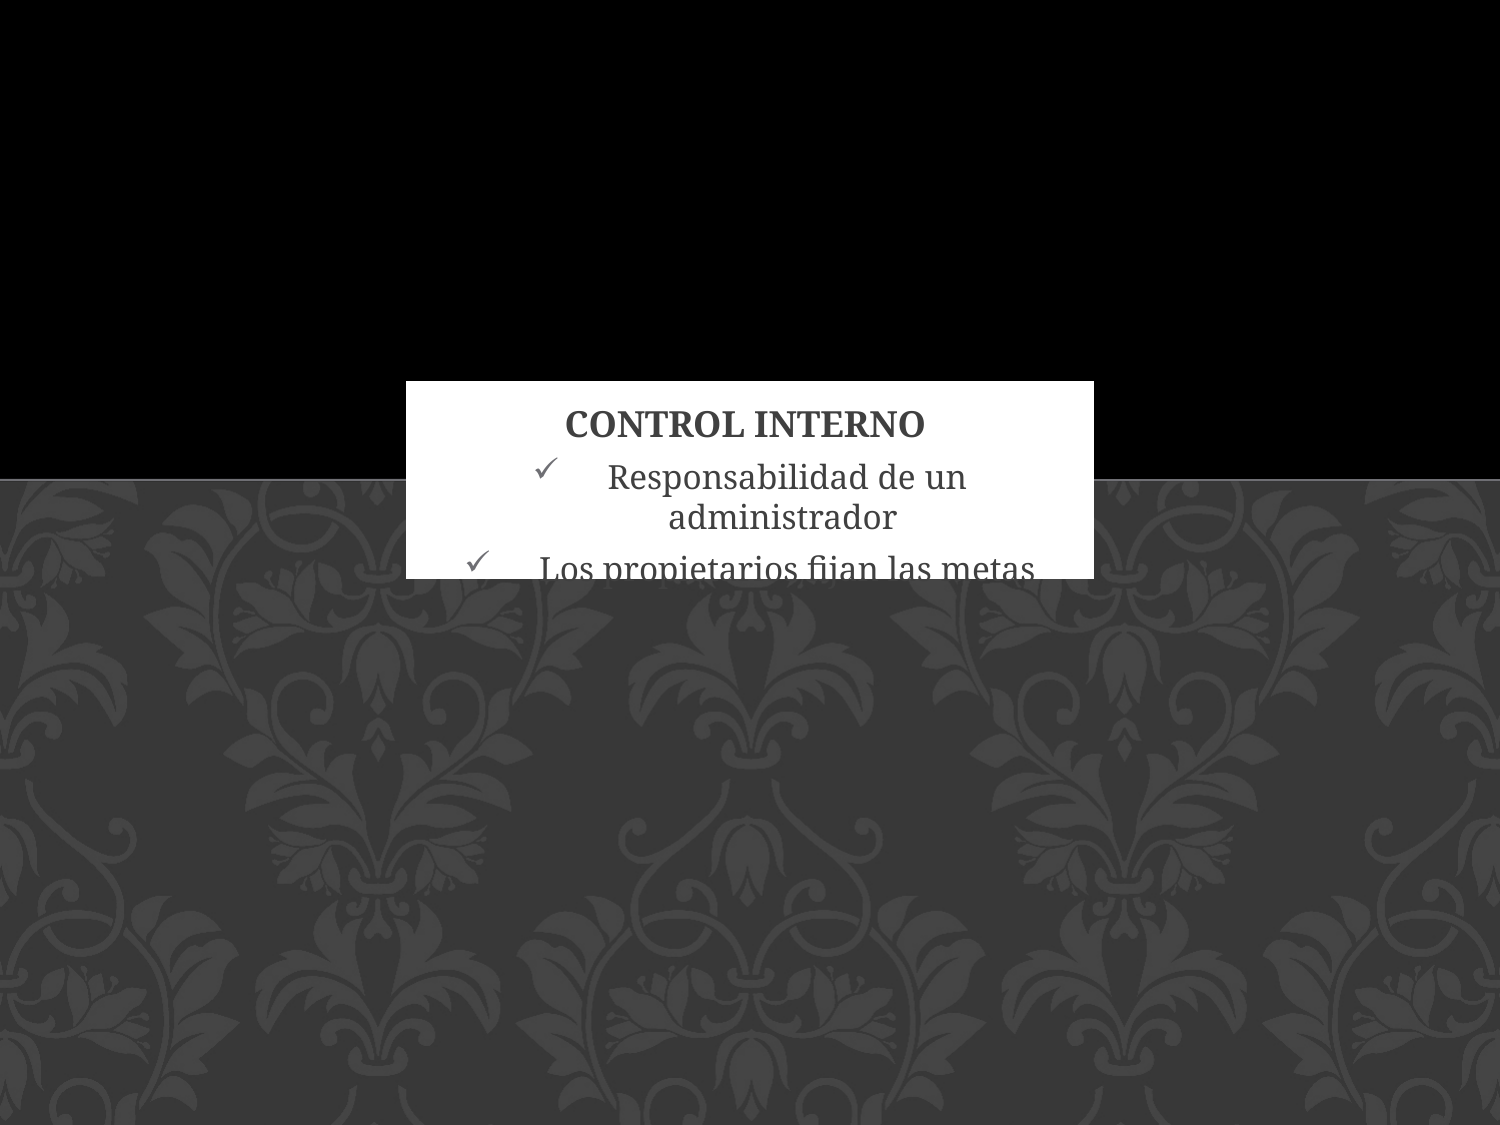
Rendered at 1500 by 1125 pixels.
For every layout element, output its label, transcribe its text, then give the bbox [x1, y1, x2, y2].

title Control interno [415, 387, 1085, 451]
subtitle Responsabilidad de un administrador Los propietarios fijan las metas [420, 456, 1080, 575]
